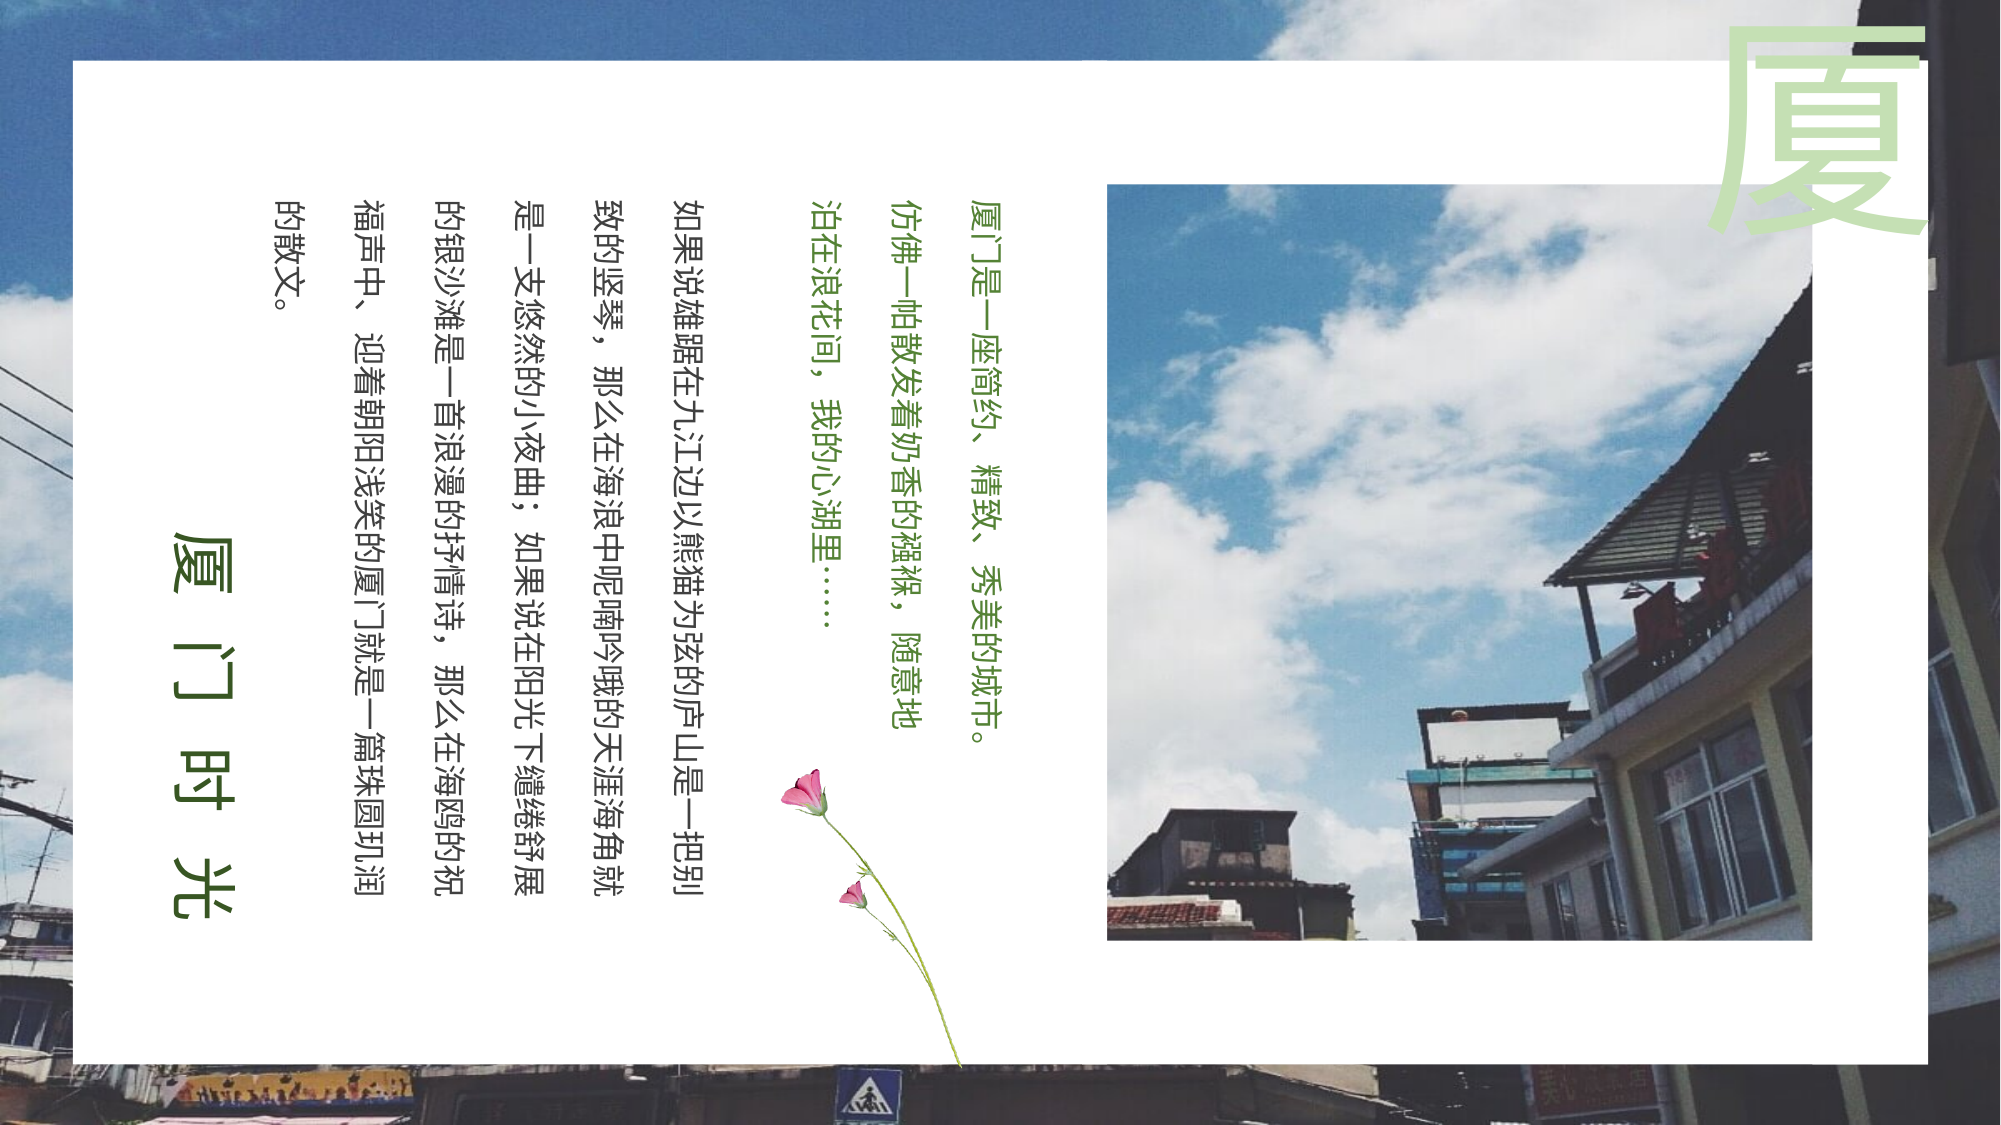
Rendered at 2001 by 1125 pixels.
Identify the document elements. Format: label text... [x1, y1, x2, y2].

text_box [72, 60, 1929, 1065]
text_box 厦 [1684, 0, 1955, 272]
picture [0, 0, 2001, 1125]
